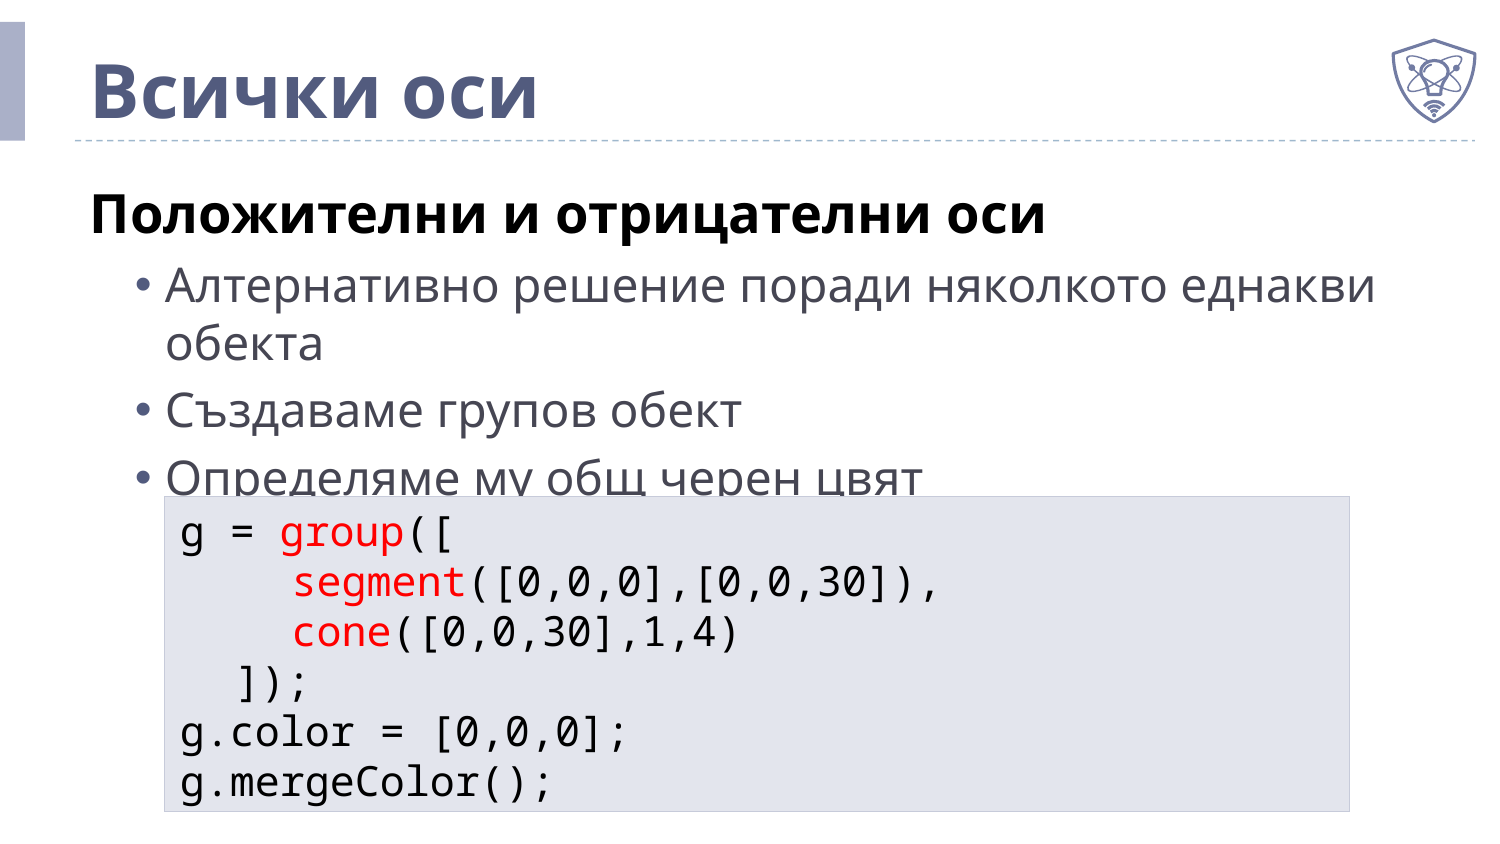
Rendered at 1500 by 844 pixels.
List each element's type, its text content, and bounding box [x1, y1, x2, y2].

text_box g = group([ segment([0,0,0],[0,0,30]), cone([0,0,30],1,4) ]); g.color = [0,0,0]; g.mergeColor(); [164, 496, 1350, 812]
title Всички оси [75, 18, 1475, 141]
list Положителни и отрицателни оси Алтернативно решение поради няколкото еднакви обекта Създаваме групов обект Определяме му общ черен цвят [75, 171, 1475, 835]
